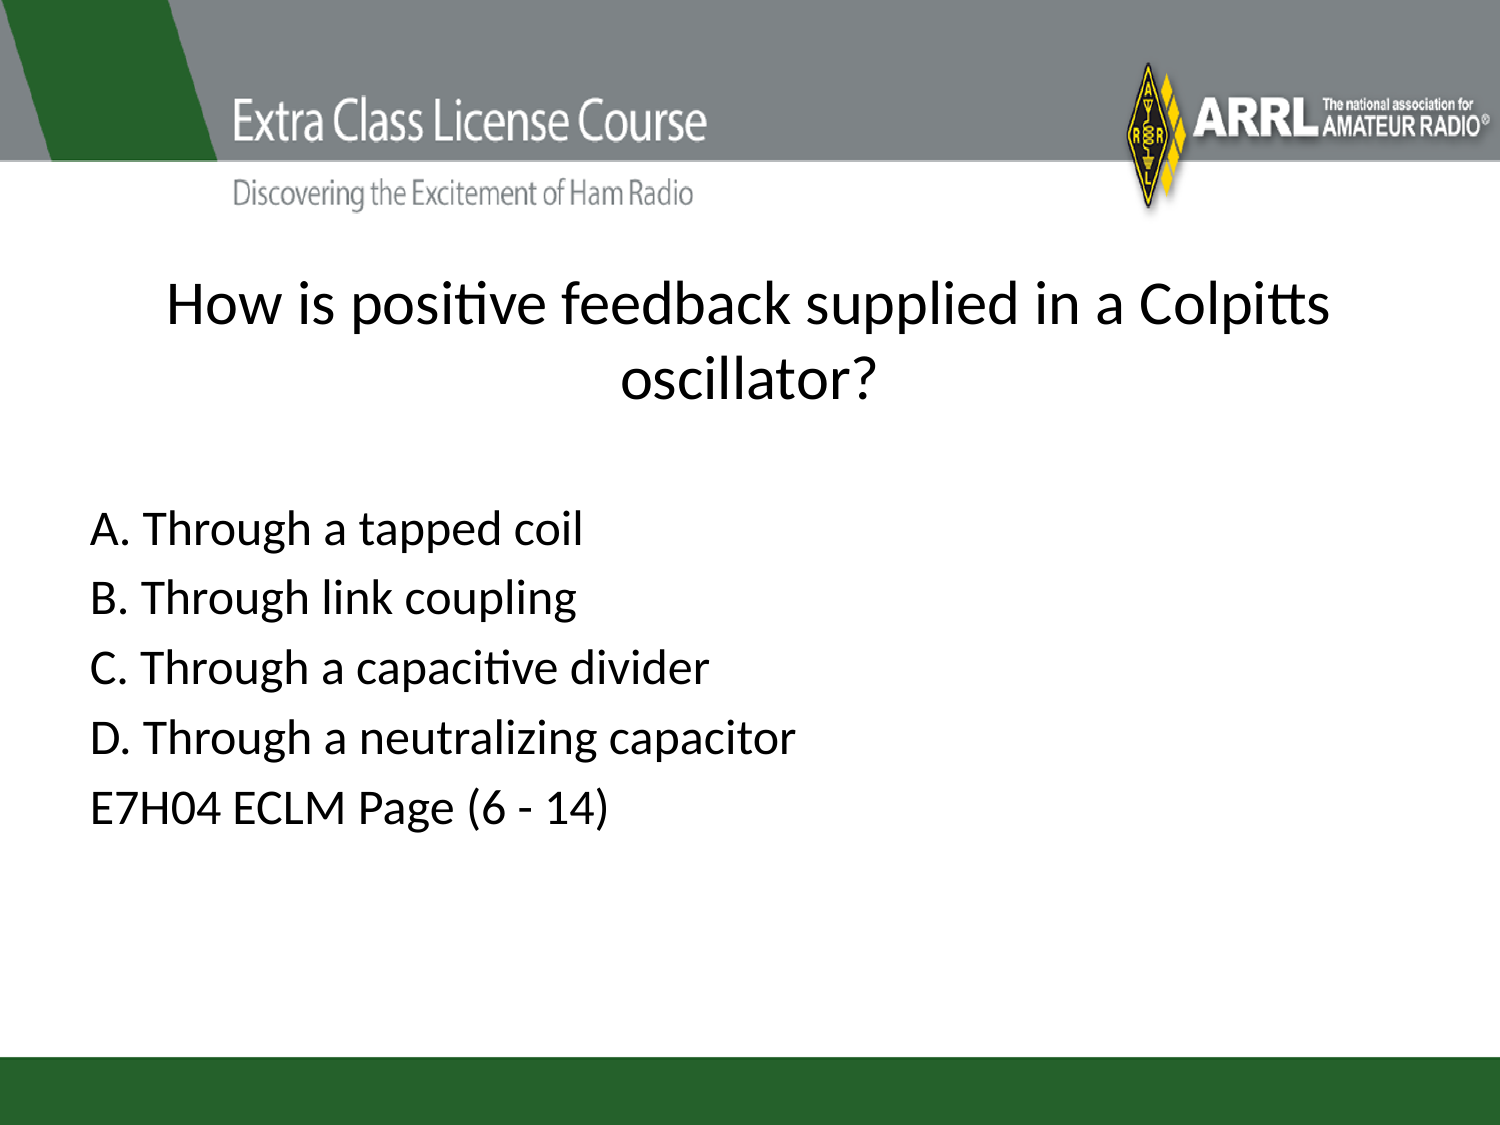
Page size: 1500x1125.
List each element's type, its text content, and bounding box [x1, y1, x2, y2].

title How is positive feedback supplied in a Colpitts oscillator? [75, 254, 1425, 435]
picture [0, 0, 1500, 1125]
list A. Through a tapped coil B. Through link coupling C. Through a capacitive divider D. Through a neutralizing capacitor E7H04 ECLM Page (6 - 14) [75, 487, 1425, 1005]
